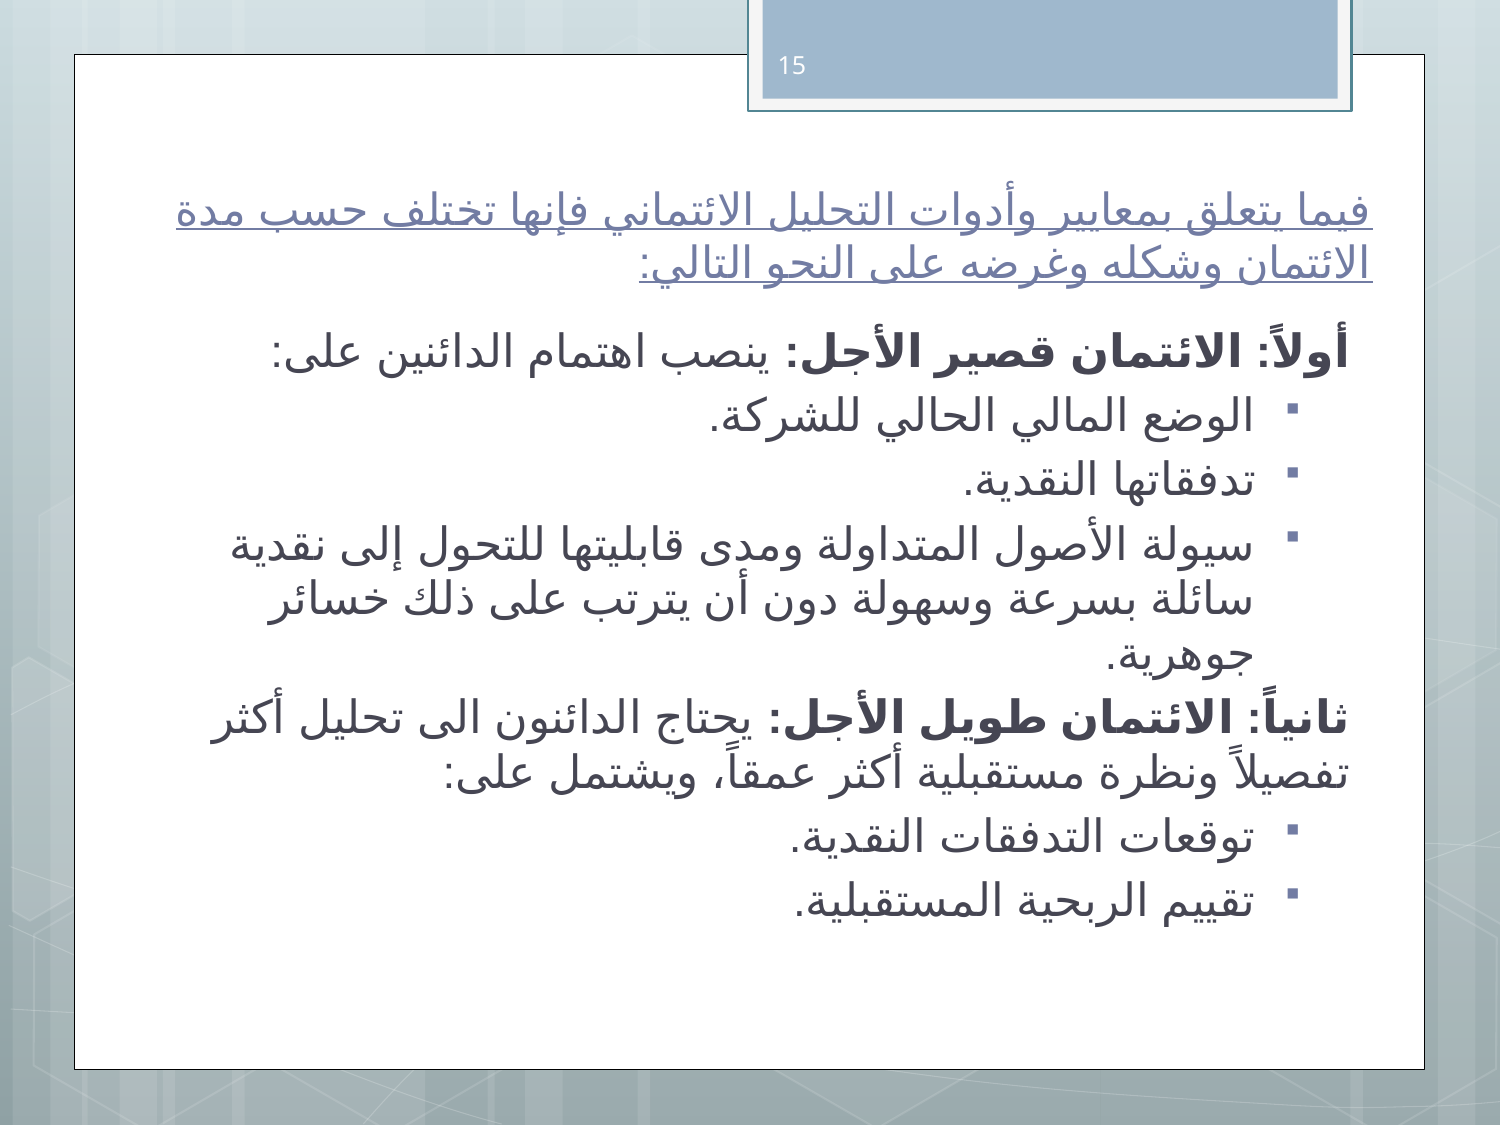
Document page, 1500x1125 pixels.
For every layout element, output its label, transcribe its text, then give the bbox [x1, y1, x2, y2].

list أولاً: الائتمان قصير الأجل: ينصب اهتمام الدائنين على: الوضع المالي الحالي للشركة. تدفقاتها النقدية. سيولة الأصول المتداولة ومدى قابليتها للتحول إلى نقدية سائلة بسرعة وسهولة دون أن يترتب على ذلك خسائر جوهرية. ثانياً: الائتمان طويل الأجل: يحتاج الدائنون الى تحليل أكثر تفصيلاً ونظرة مستقبلية أكثر عمقاً، ويشتمل على: توقعات التدفقات النقدية. تقييم الربحية المستقبلية. [135, 314, 1376, 1004]
slide_number 15 [762, 36, 982, 97]
title فيما يتعلق بمعايير وأدوات التحليل الائتماني فإنها تختلف حسب مدة الائتمان وشكله وغرضه على النحو التالي: [135, 172, 1388, 295]
